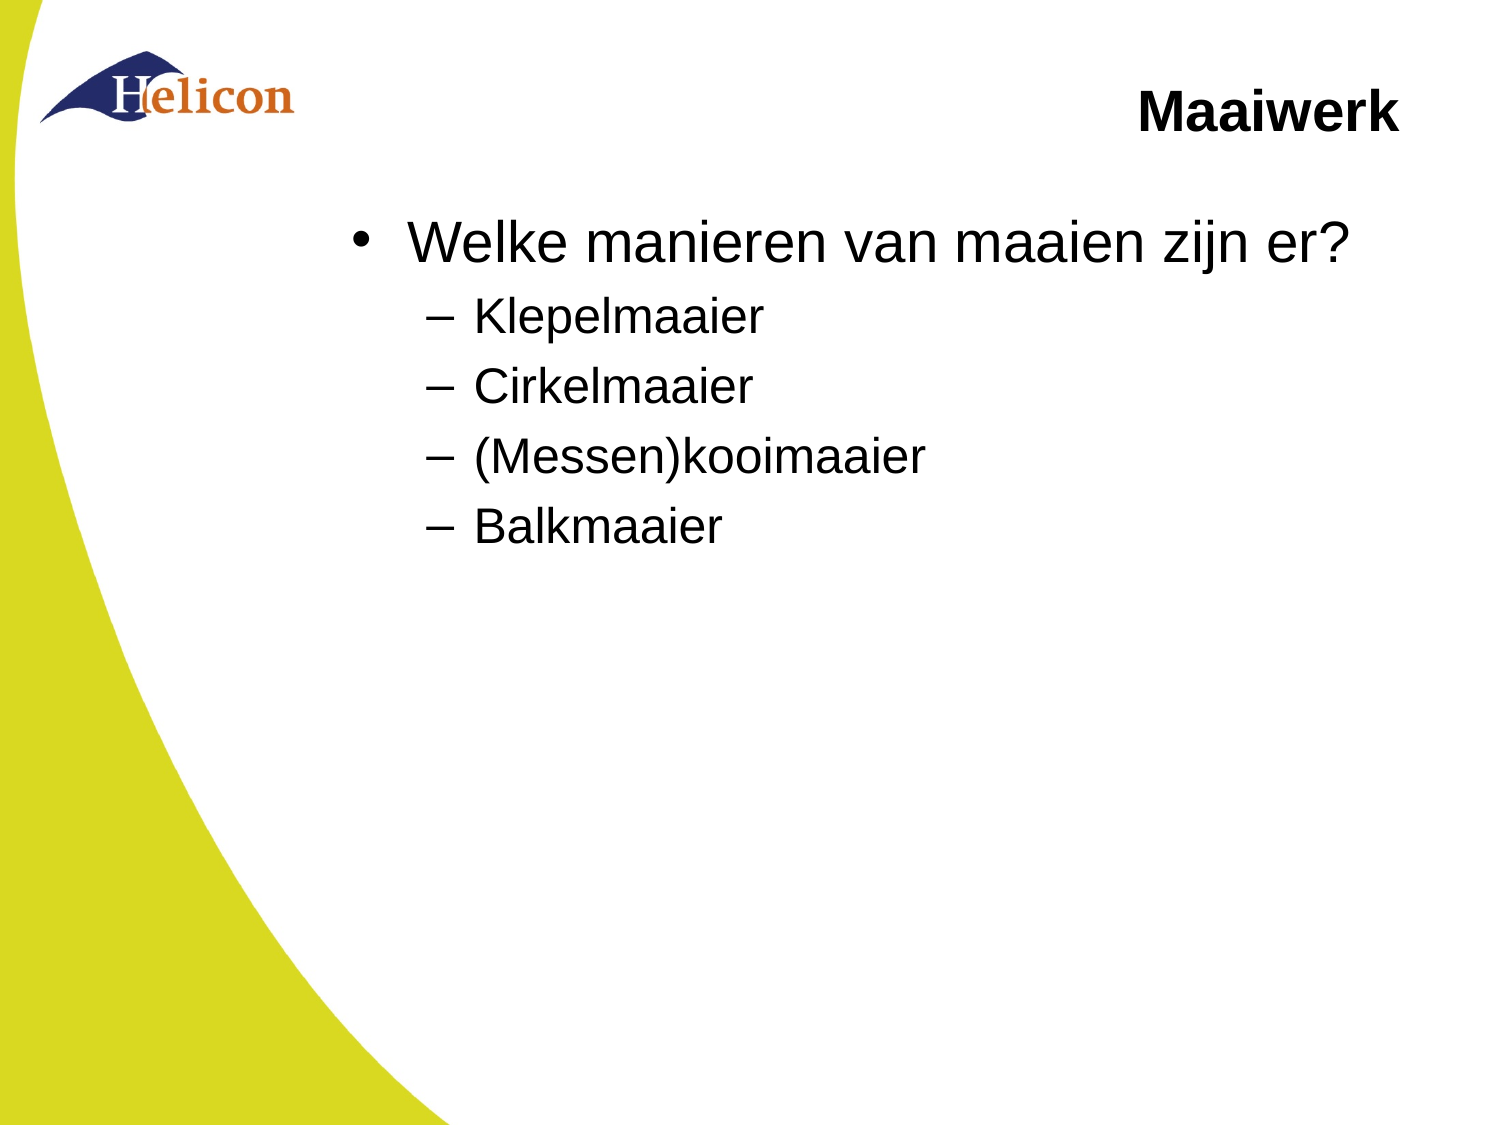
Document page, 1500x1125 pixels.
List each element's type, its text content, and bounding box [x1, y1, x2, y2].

list Welke manieren van maaien zijn er? Klepelmaaier Cirkelmaaier (Messen)kooimaaier Balkmaaier [336, 196, 1425, 1005]
picture [0, 0, 1500, 1125]
title Maaiwerk [324, 54, 1415, 161]
